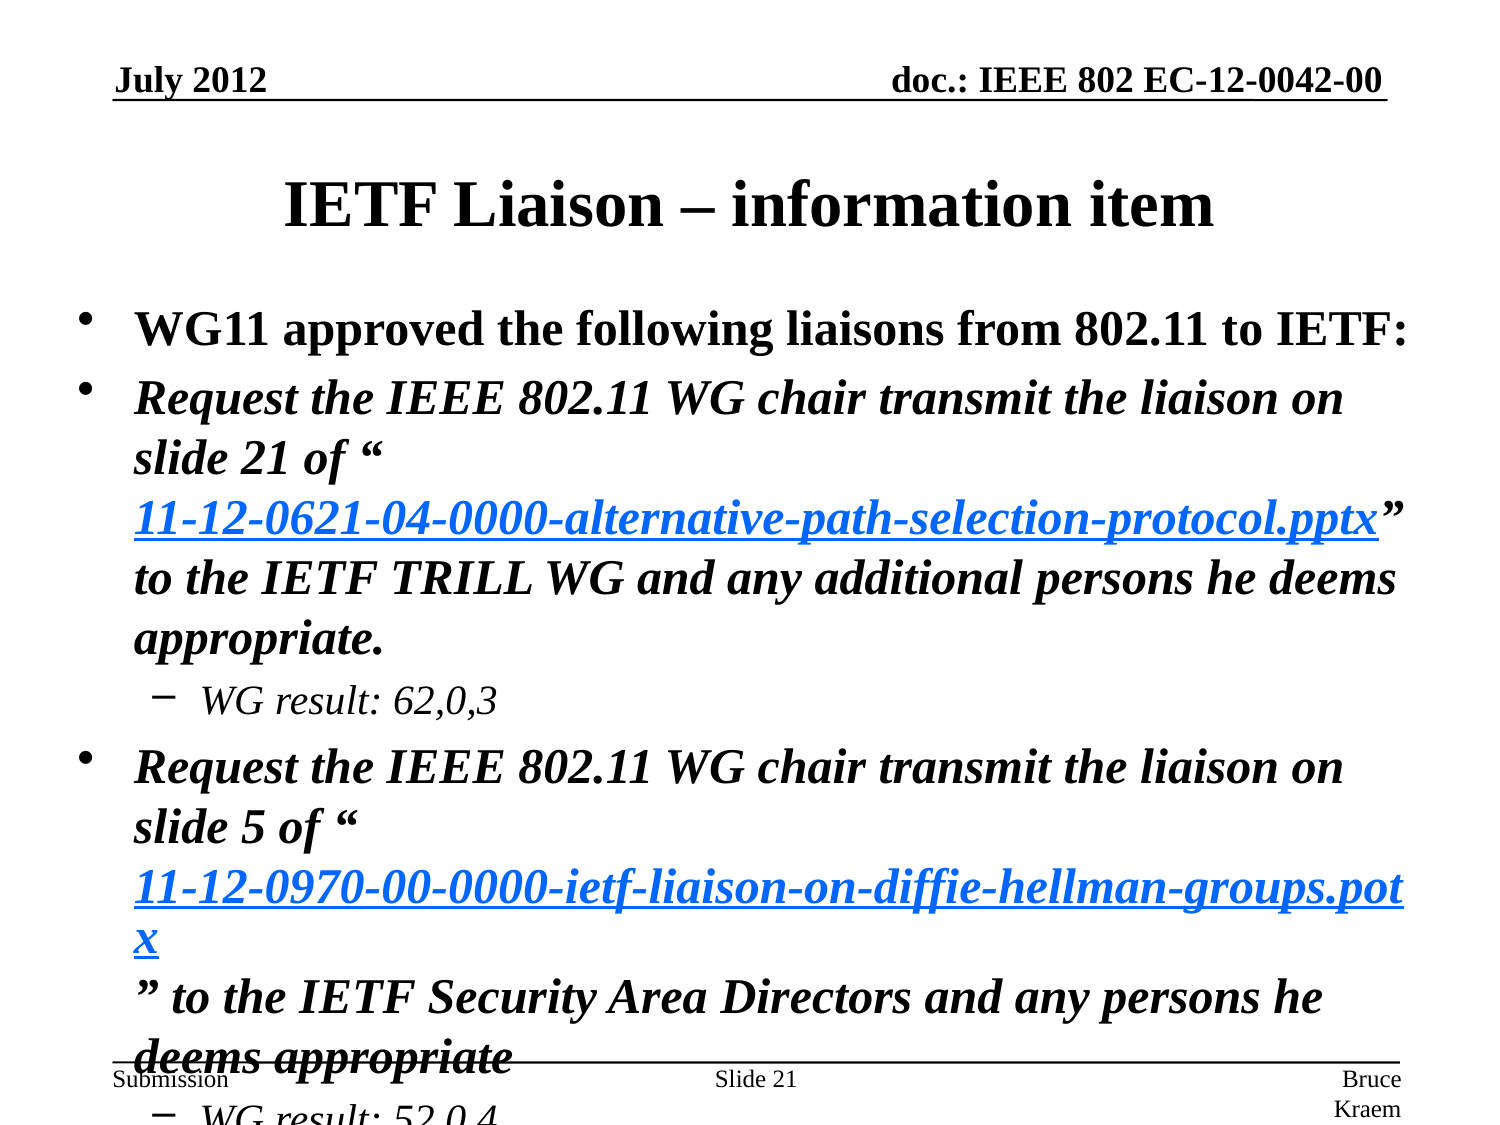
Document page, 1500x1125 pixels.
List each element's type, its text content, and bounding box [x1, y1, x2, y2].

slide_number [114, 54, 374, 101]
title IETF Liaison – information item [112, 112, 1388, 287]
list WG11 approved the following liaisons from 802.11 to IETF: Request the IEEE 802.11 WG chair transmit the liaison on slide 21 of “11-12-0621-04-0000-alternative-path-selection-protocol.pptx” to the IETF TRILL WG and any additional persons he deems appropriate. WG result: 62,0,3 Request the IEEE 802.11 WG chair transmit the liaison on slide 5 of “11-12-0970-00-0000-ietf-liaison-on-diffie-hellman-groups.potx” to the IETF Security Area Directors and any persons he deems appropriate WG result: 52,0,4 [62, 287, 1438, 1025]
slide_number Slide 21 [712, 1061, 800, 1093]
footer Bruce Kraemer, Marvell [1324, 1061, 1402, 1093]
